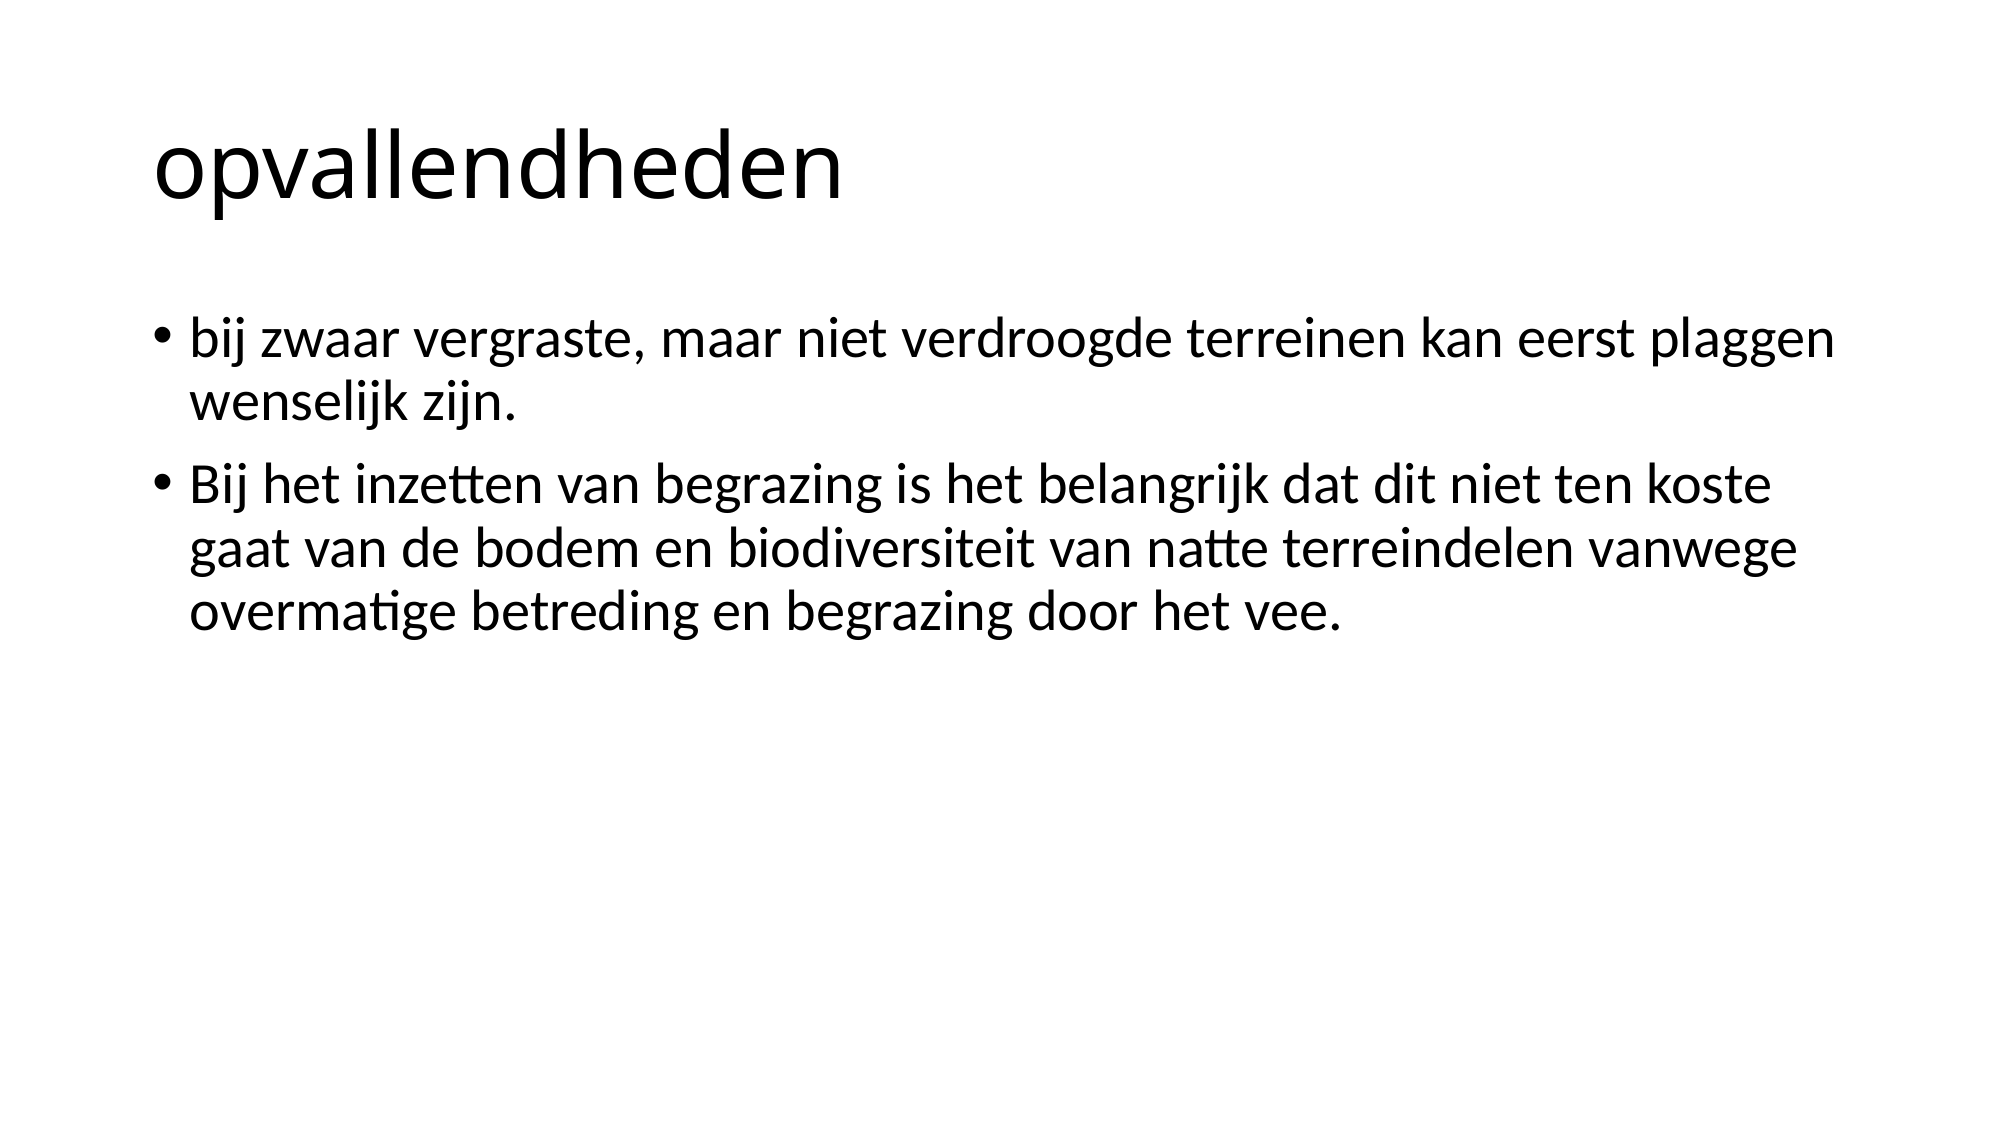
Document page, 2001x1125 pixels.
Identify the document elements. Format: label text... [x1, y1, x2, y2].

title opvallendheden [137, 59, 1863, 278]
list bij zwaar vergraste, maar niet verdroogde terreinen kan eerst plaggen wenselijk zijn. Bij het inzetten van begrazing is het belangrijk dat dit niet ten koste gaat van de bodem en biodiversiteit van natte terreindelen vanwege overmatige betreding en begrazing door het vee. [137, 299, 1863, 1014]
